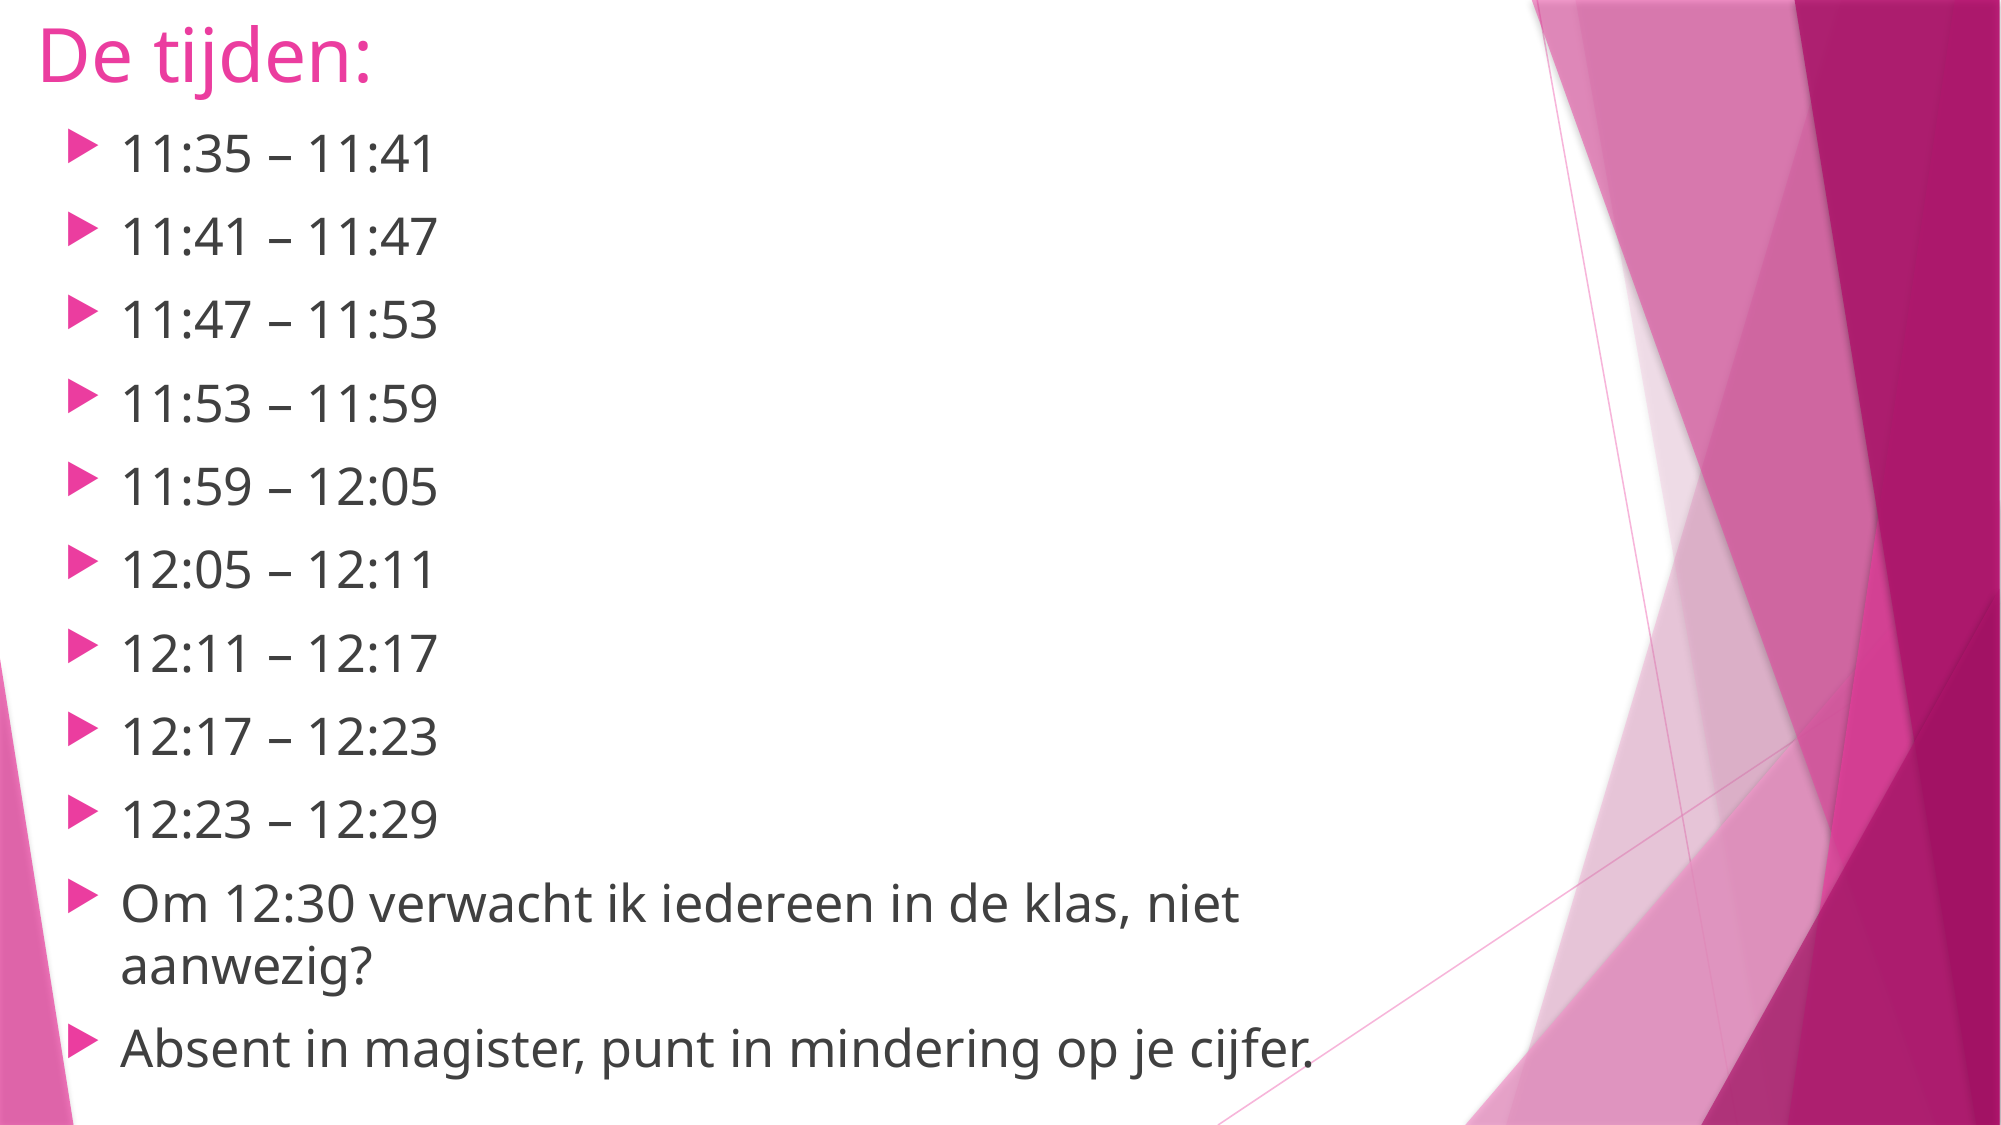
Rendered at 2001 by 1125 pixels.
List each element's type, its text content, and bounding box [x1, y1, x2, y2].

title De tijden: [21, 0, 1522, 319]
list 11:35 – 11:41 11:41 – 11:47 11:47 – 11:53 11:53 – 11:59 11:59 – 12:05 12:05 – 12:11 12:11 – 12:17 12:17 – 12:23 12:23 – 12:29 Om 12:30 verwacht ik iedereen in de klas, niet aanwezig? Absent in magister, punt in mindering op je cijfer. [49, 112, 1522, 992]
